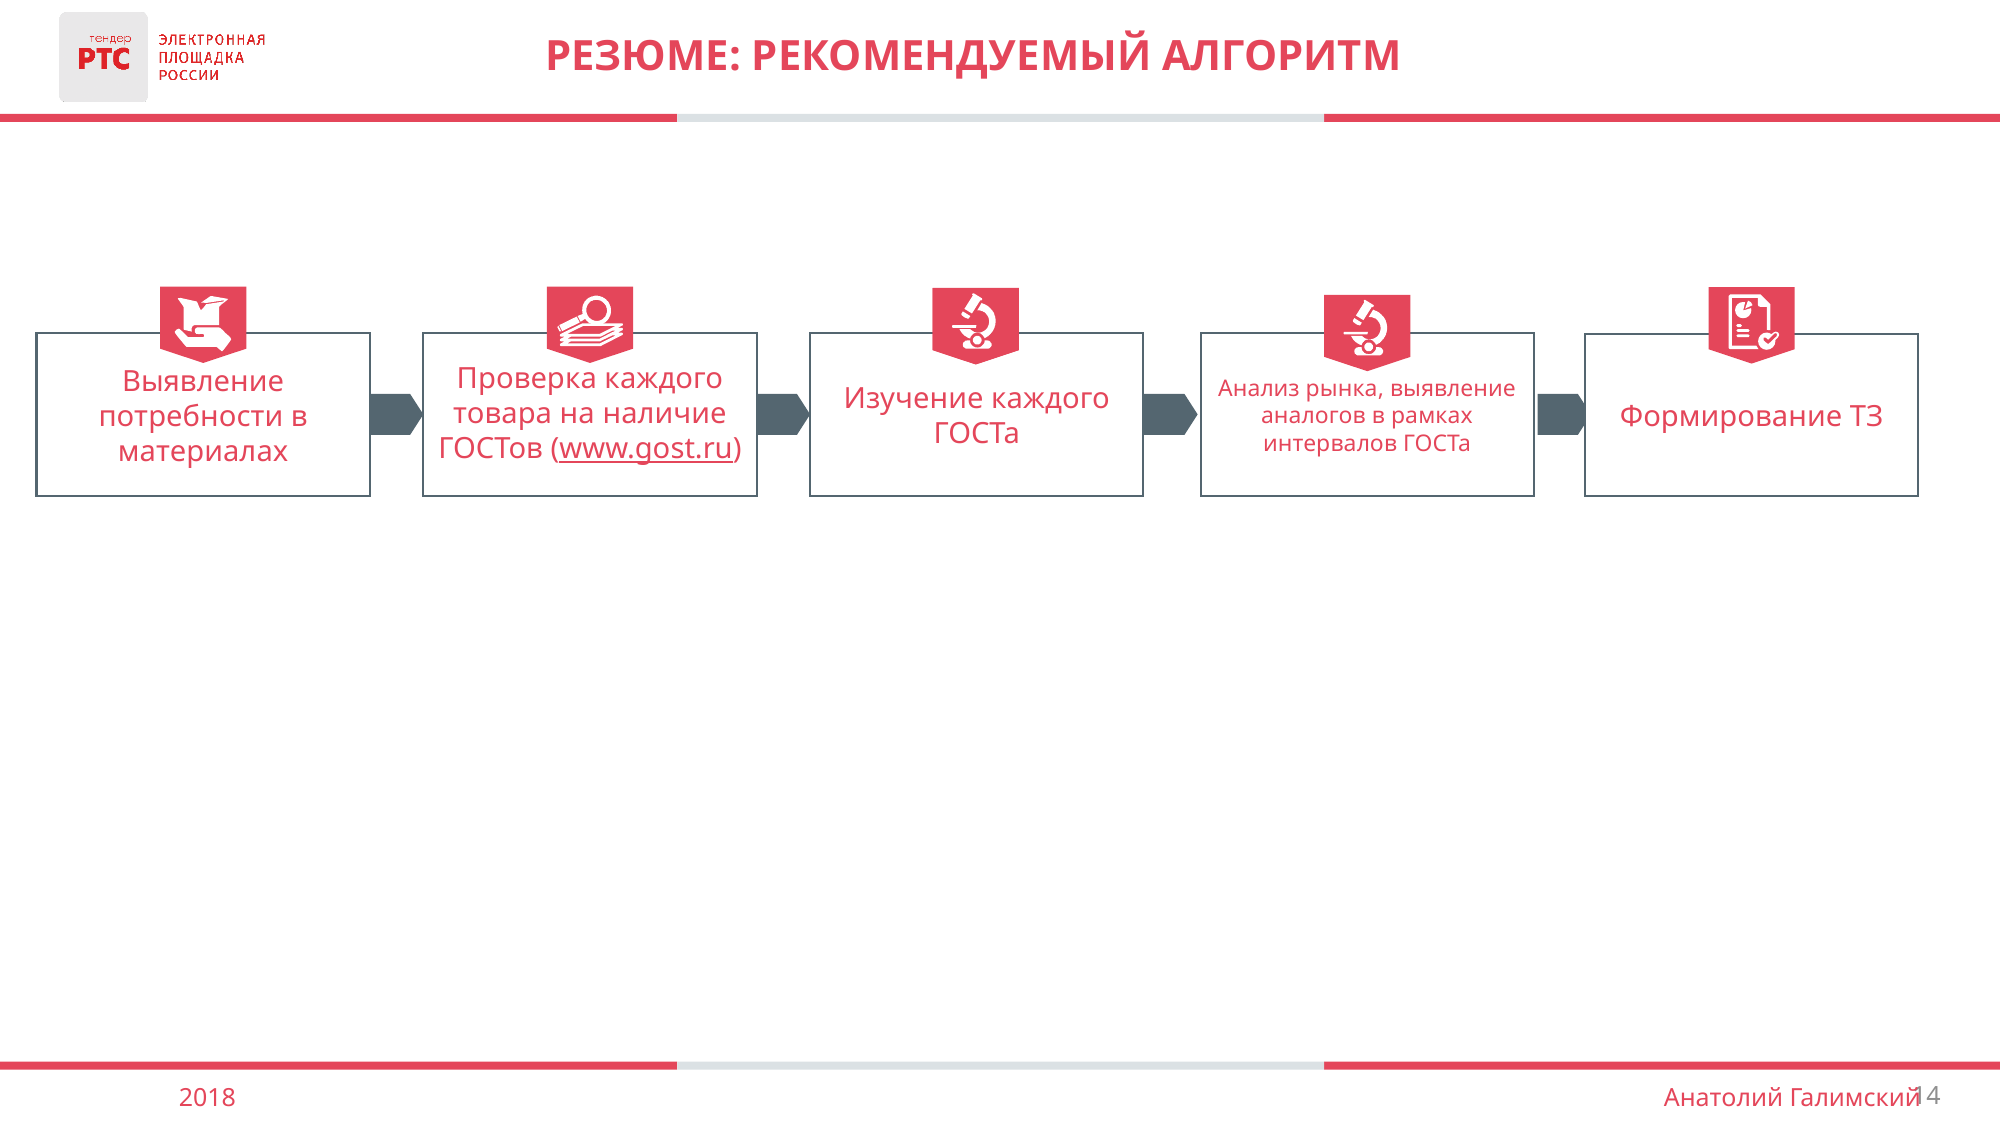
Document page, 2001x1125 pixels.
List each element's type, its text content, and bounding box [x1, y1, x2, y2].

text_box [545, 285, 635, 365]
text_box [1143, 392, 1199, 436]
text_box [758, 392, 809, 436]
text_box 2018 [0, 1073, 415, 1119]
text_box [962, 340, 976, 349]
text_box [959, 329, 976, 339]
text_box [371, 392, 422, 436]
text_box [961, 311, 971, 319]
text_box [1536, 392, 1584, 436]
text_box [976, 294, 1019, 351]
text_box [972, 335, 976, 345]
picture [59, 12, 265, 102]
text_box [1728, 294, 1780, 350]
text_box [1343, 299, 1388, 346]
text_box [1323, 293, 1412, 373]
text_box [1707, 286, 1796, 365]
slide_number 14 [1490, 1069, 1941, 1125]
text_box Формирование ТЗ [1584, 333, 1919, 497]
text_box [1364, 342, 1374, 352]
text_box [159, 285, 248, 365]
text_box Анатолий Галимский [1584, 1073, 2000, 1119]
text_box [964, 293, 976, 314]
text_box Анализ рынка, выявление аналогов в рамках интервалов ГОСТа [1200, 332, 1535, 497]
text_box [557, 295, 623, 347]
text_box Выявление потребности в материалах [35, 332, 371, 497]
text_box [931, 287, 1020, 366]
title Резюме: рекомендуемый алгоритм [294, 0, 1652, 114]
text_box [1354, 347, 1384, 356]
text_box Изучение каждого ГОСТа [809, 332, 1144, 497]
text_box Проверка каждого товара на наличие ГОСТов (www.gost.ru) [422, 332, 758, 497]
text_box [174, 296, 232, 352]
